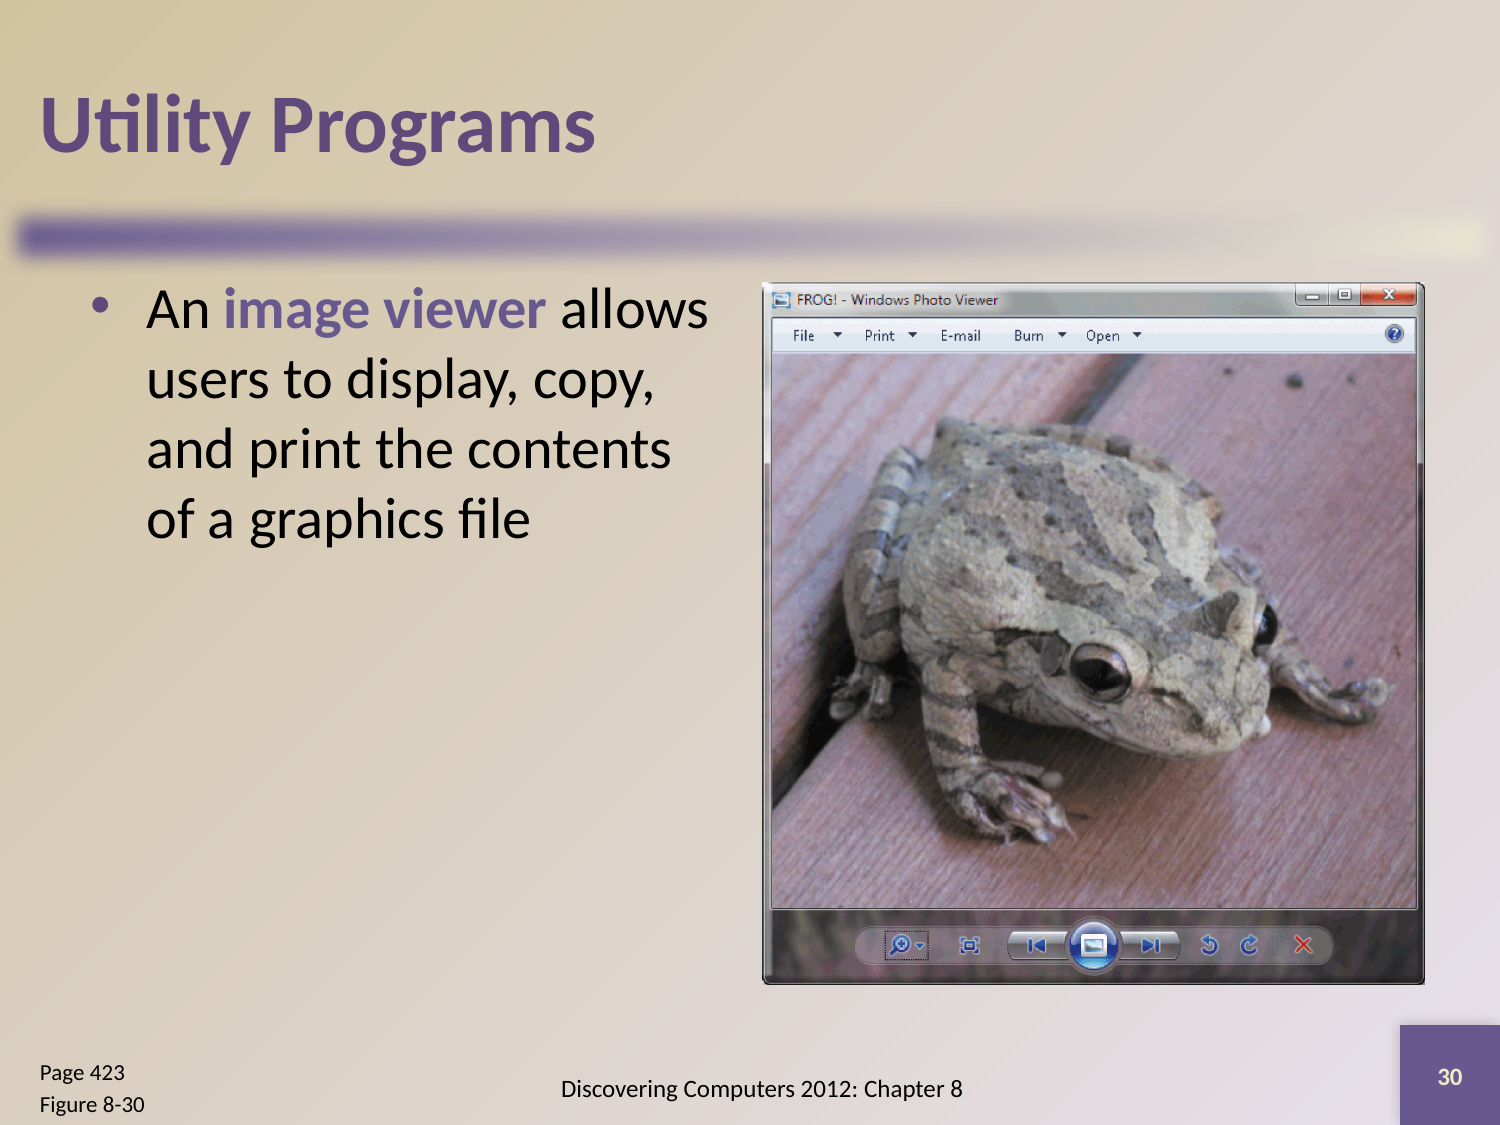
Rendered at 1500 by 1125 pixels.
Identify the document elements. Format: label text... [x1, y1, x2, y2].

title Utility Programs [24, 24, 1475, 213]
list An image viewer allows users to display, copy, and print the contents of a graphics file [75, 262, 738, 1005]
slide_number 30 [1400, 1025, 1500, 1125]
list Page 423 Figure 8-30 [24, 1050, 300, 1125]
footer Discovering Computers 2012: Chapter 8 [450, 1050, 1075, 1125]
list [762, 282, 1426, 985]
